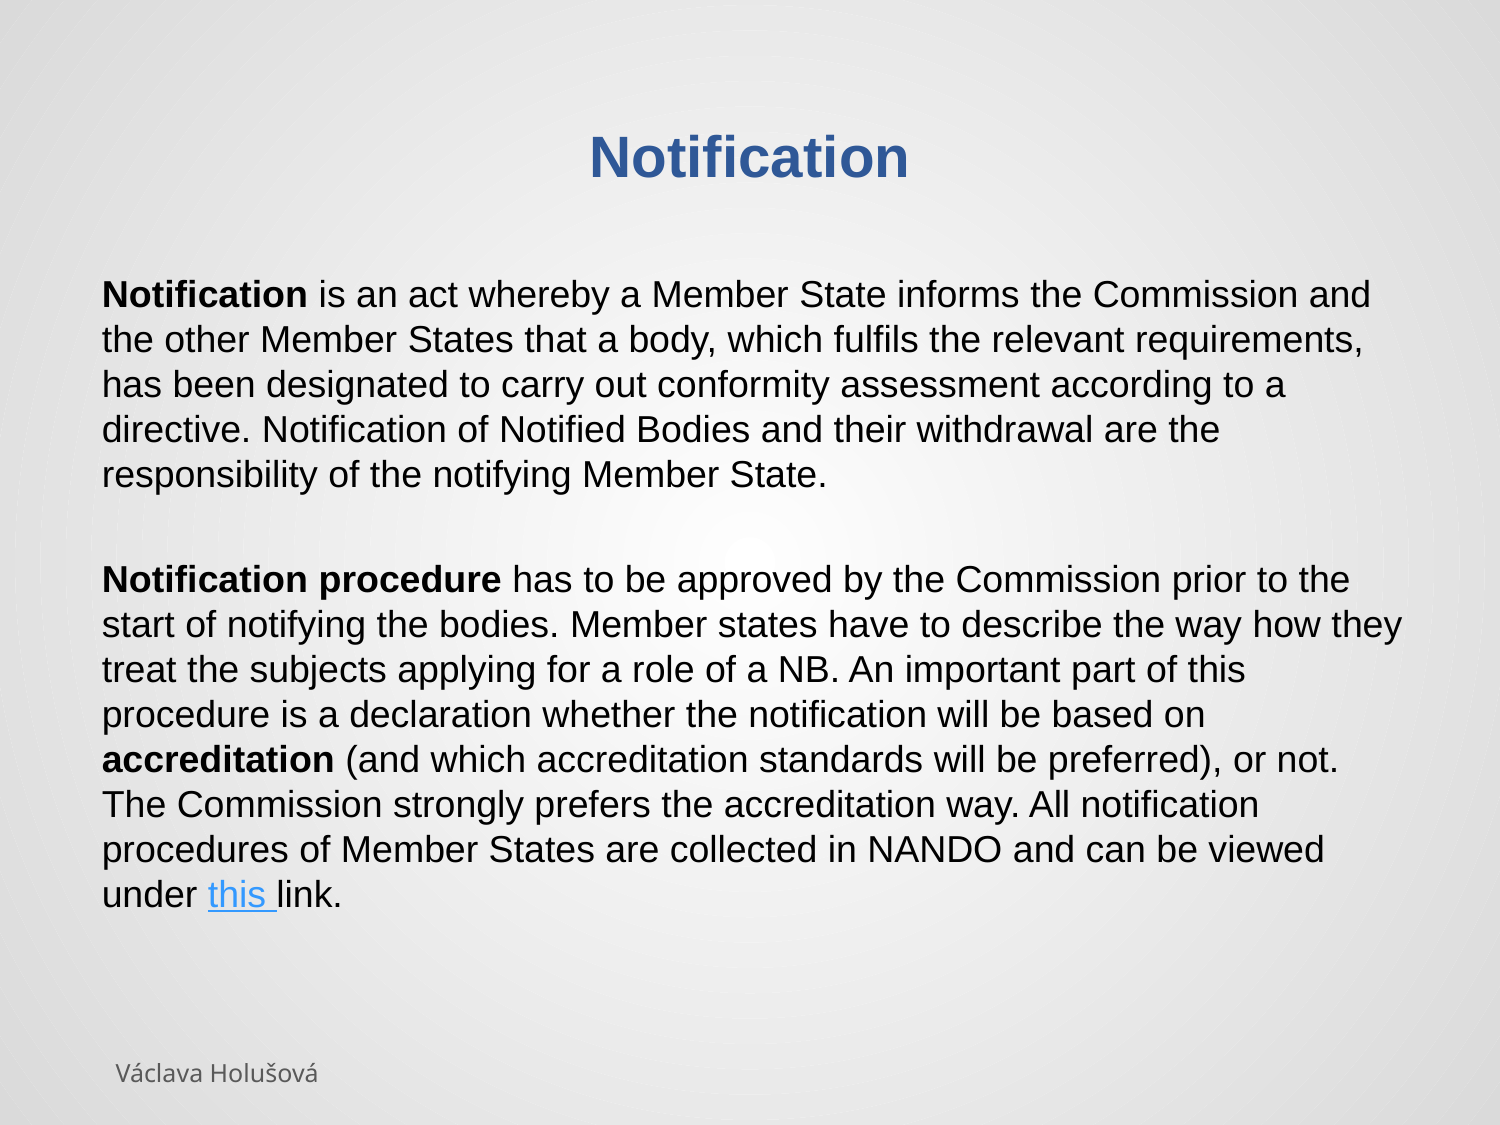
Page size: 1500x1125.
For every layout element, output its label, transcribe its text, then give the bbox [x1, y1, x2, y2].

title Notification [75, 42, 1425, 197]
list Notification is an act whereby a Member State informs the Commission and the other Member States that a body, which fulfils the relevant requirements, has been designated to carry out conformity assessment according to a directive. Notification of Notified Bodies and their withdrawal are the responsibility of the notifying Member State. Notification procedure has to be approved by the Commission prior to the start of notifying the bodies. Member states have to describe the way how they treat the subjects applying for a role of a NB. An important part of this procedure is a declaration whether the notification will be based on accreditation (and which accreditation standards will be preferred), or not. The Commission strongly prefers the accreditation way. All notification procedures of Member States are collected in NANDO and can be viewed under this link. [75, 262, 1425, 1005]
footer Václava Holušová [108, 1042, 576, 1103]
